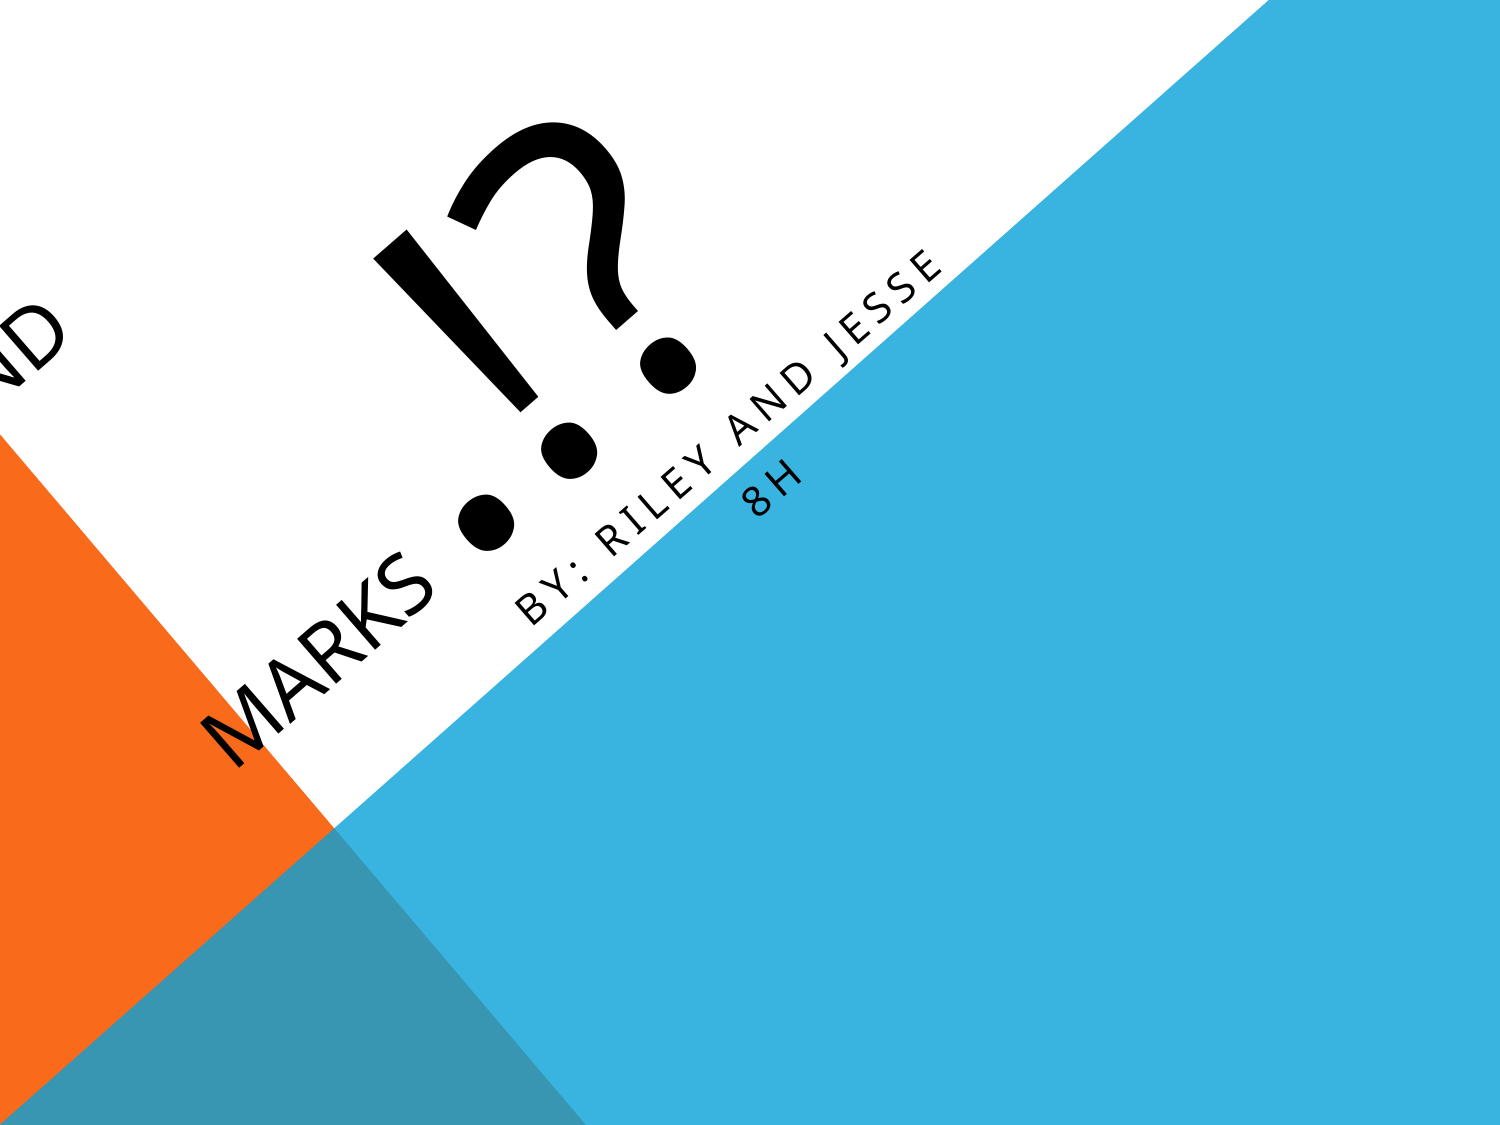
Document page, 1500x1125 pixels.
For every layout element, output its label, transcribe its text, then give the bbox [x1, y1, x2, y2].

title END MARKS .!? [147, 92, 947, 847]
subtitle By: Riley and Jesse 8h [312, 59, 1199, 853]
